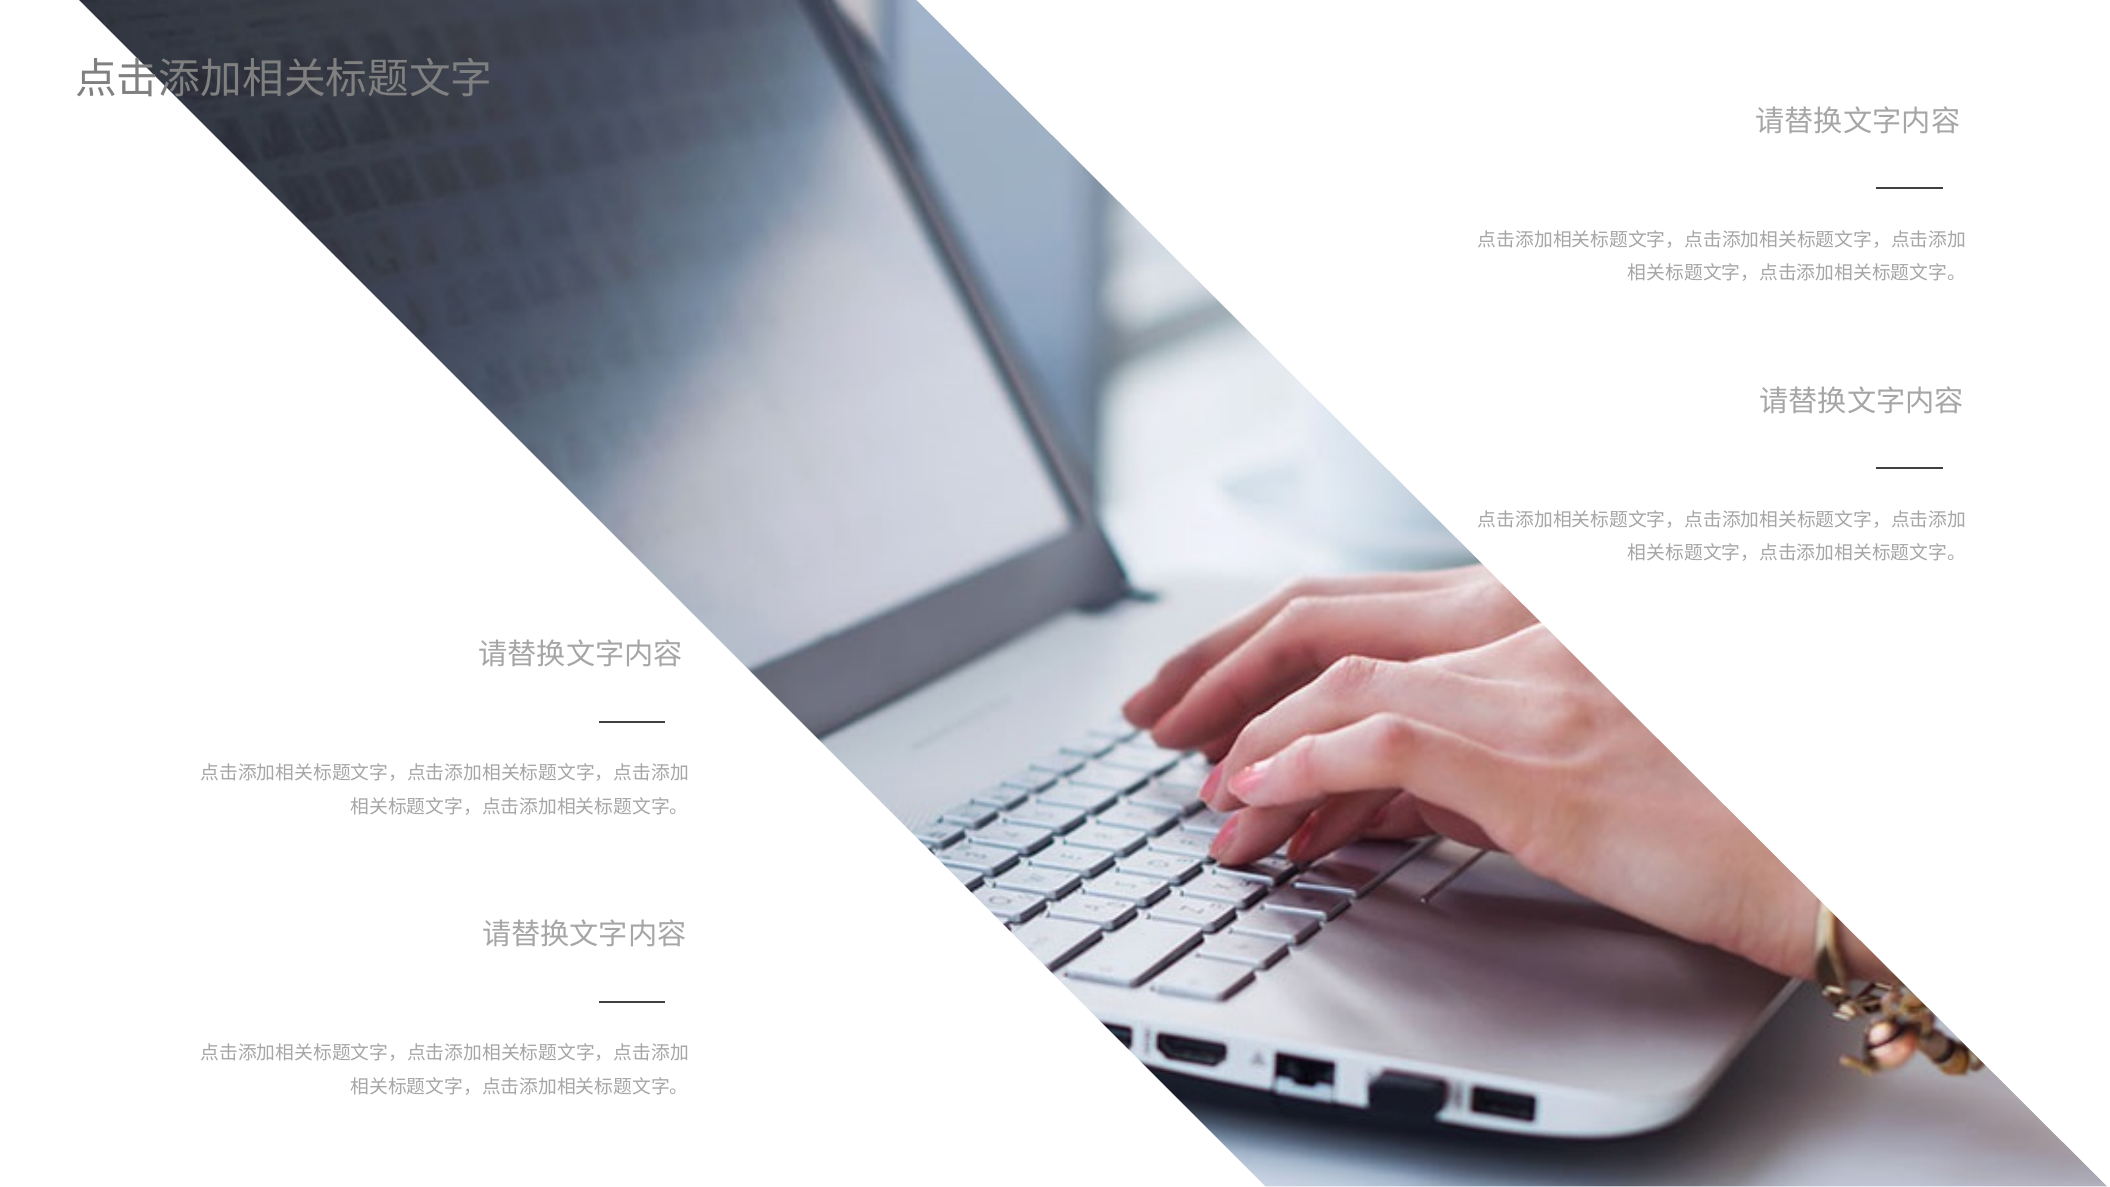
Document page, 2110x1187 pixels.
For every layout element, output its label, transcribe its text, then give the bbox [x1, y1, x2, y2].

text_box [167, 907, 703, 1102]
text_box [77, 0, 2110, 1187]
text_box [167, 628, 703, 822]
text_box 点击添加相关标题文字 [59, 44, 563, 107]
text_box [1444, 374, 1981, 568]
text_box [1444, 94, 1981, 288]
